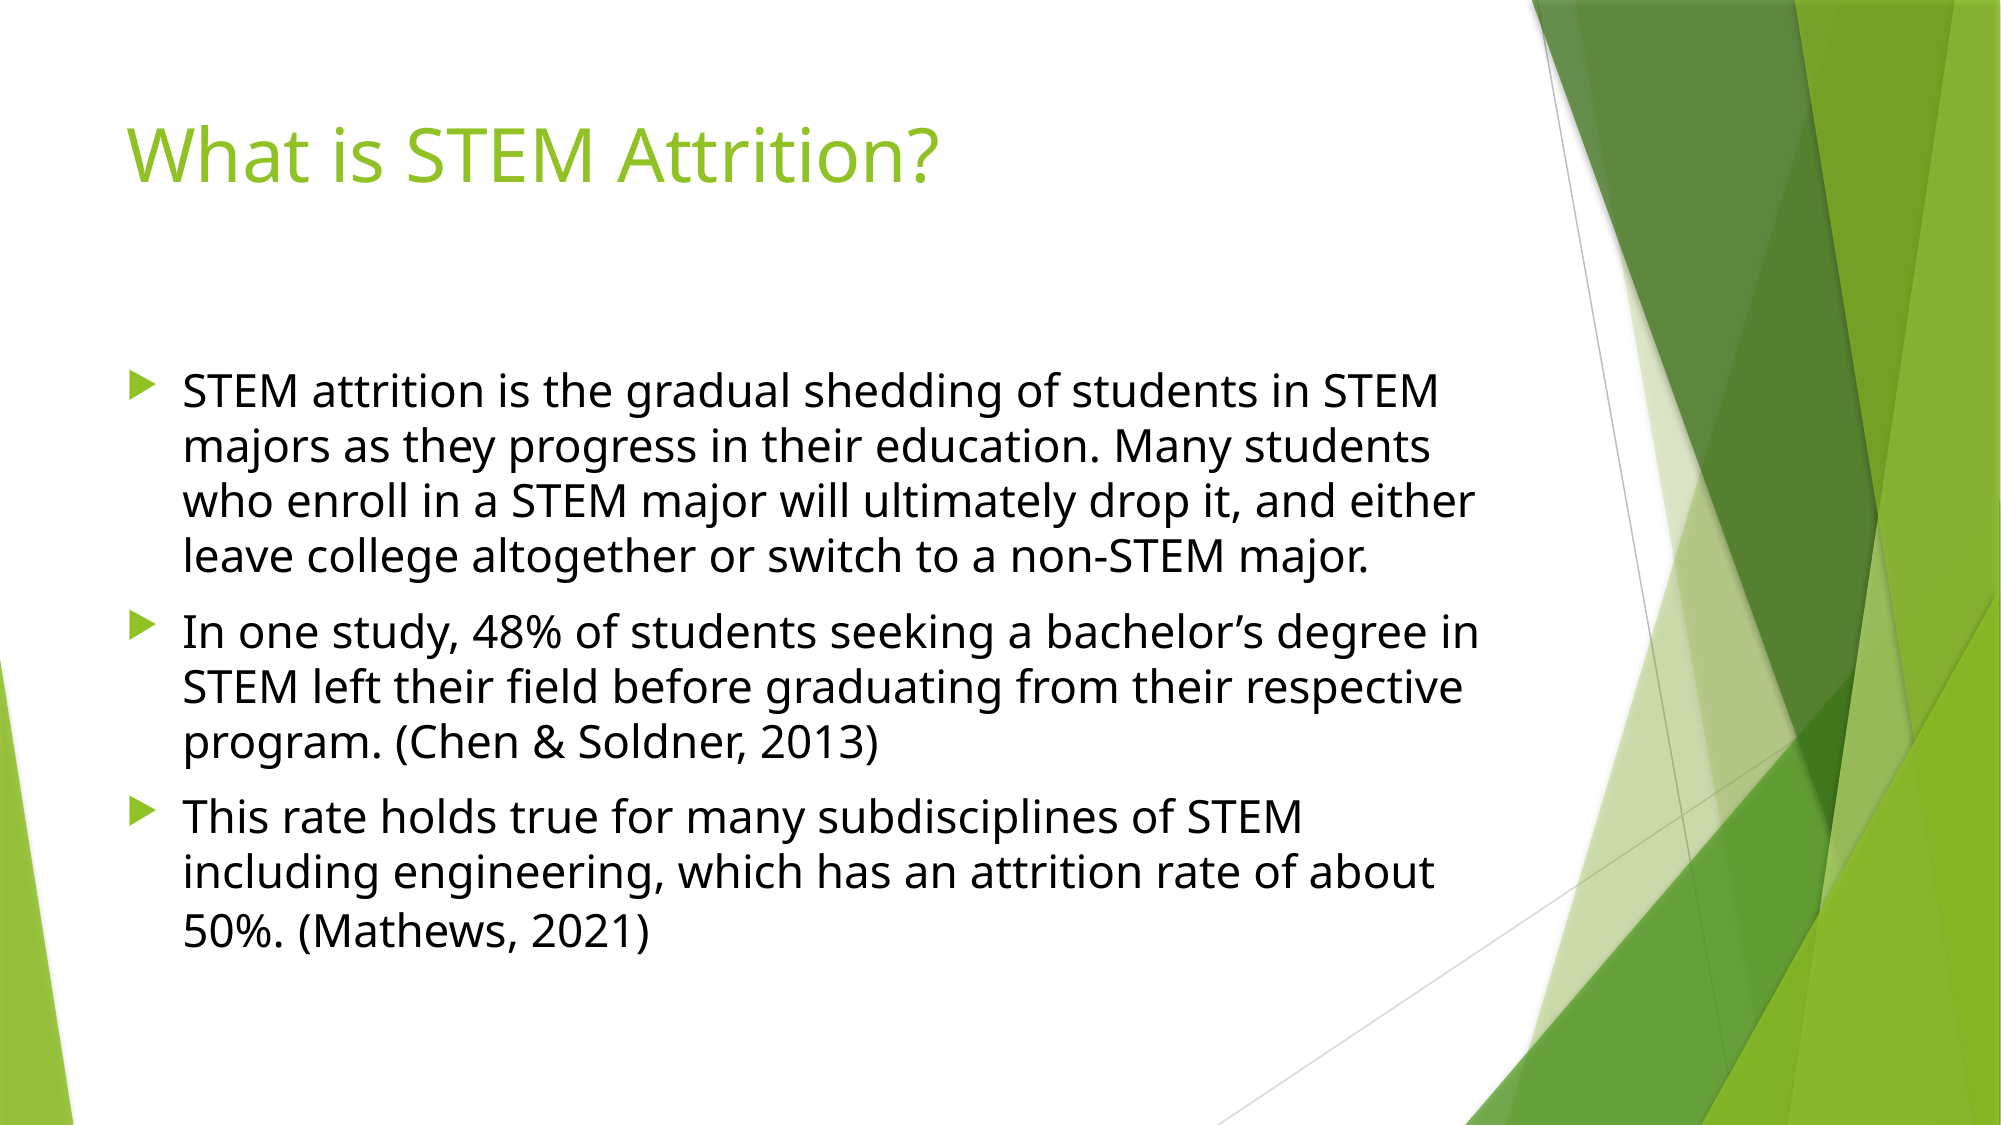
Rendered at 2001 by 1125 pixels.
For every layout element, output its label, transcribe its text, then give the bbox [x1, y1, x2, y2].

title What is STEM Attrition? [111, 99, 1522, 317]
list STEM attrition is the gradual shedding of students in STEM majors as they progress in their education. Many students who enroll in a STEM major will ultimately drop it, and either leave college altogether or switch to a non-STEM major. In one study, 48% of students seeking a bachelor’s degree in STEM left their field before graduating from their respective program. (Chen & Soldner, 2013) This rate holds true for many subdisciplines of STEM including engineering, which has an attrition rate of about 50%. (Mathews, 2021) [111, 354, 1522, 992]
